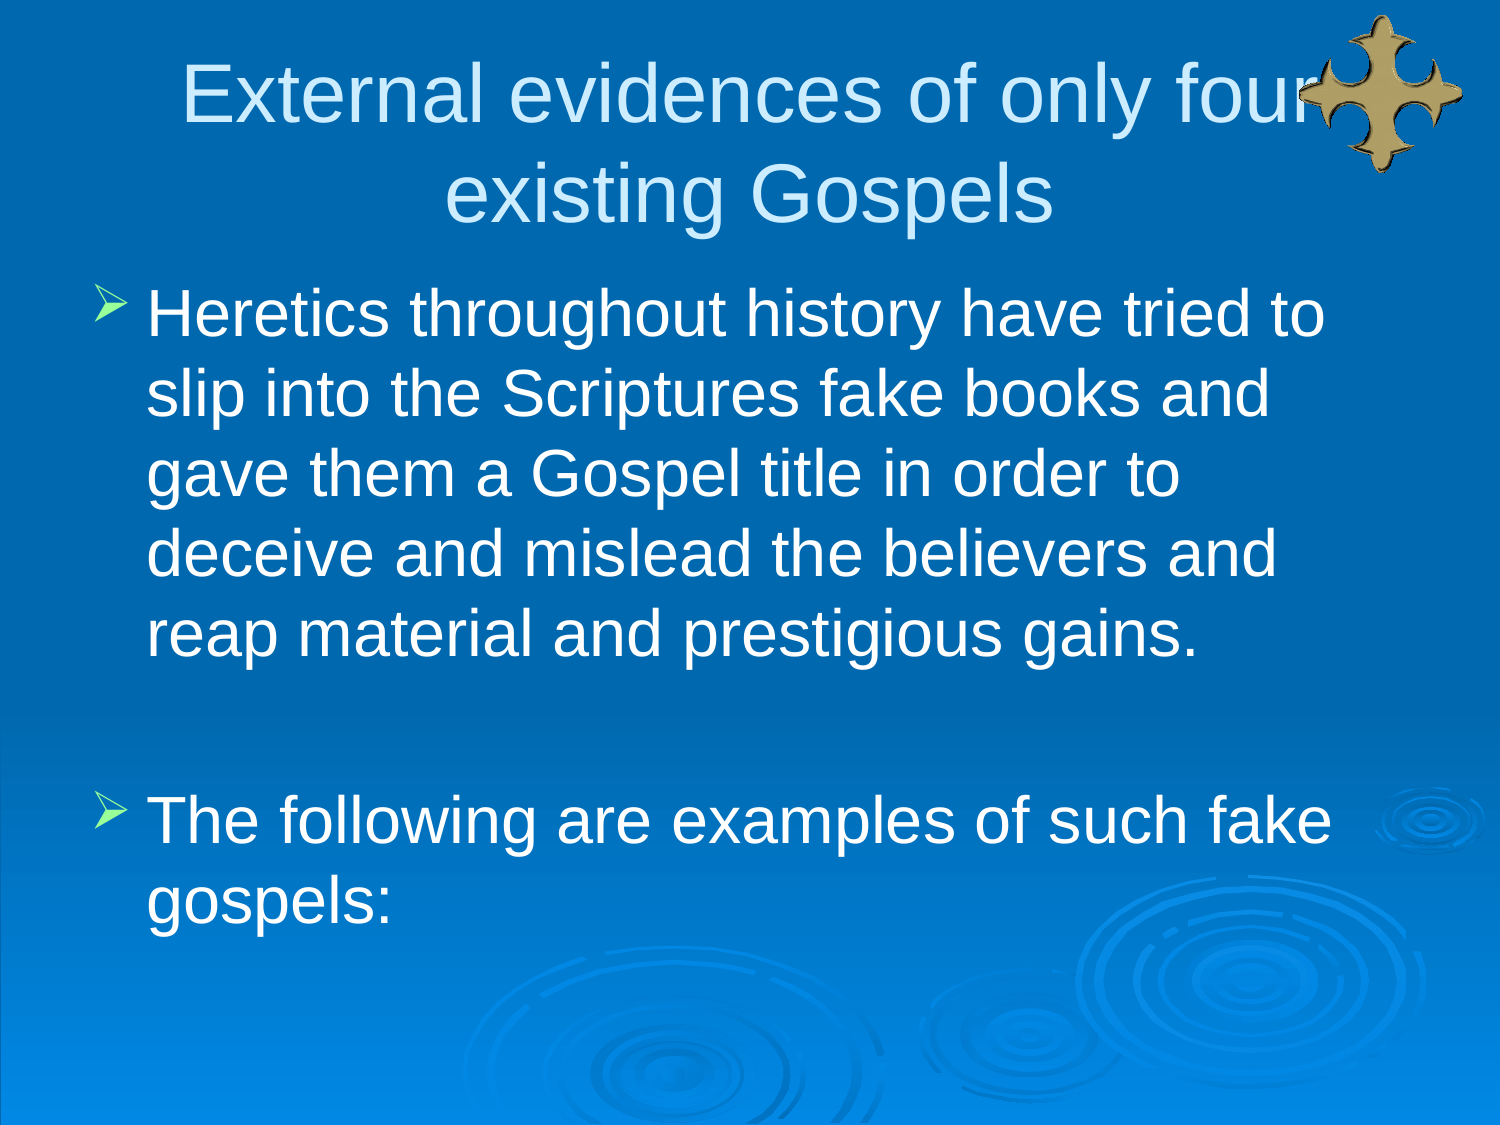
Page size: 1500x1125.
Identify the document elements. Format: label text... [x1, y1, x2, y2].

title External evidences of only four existing Gospels [74, 45, 1426, 233]
list Heretics throughout history have tried to slip into the Scriptures fake books and gave them a Gospel title in order to deceive and mislead the believers and reap material and prestigious gains. The following are examples of such fake gospels: [74, 262, 1426, 1006]
picture [1293, 0, 1471, 188]
